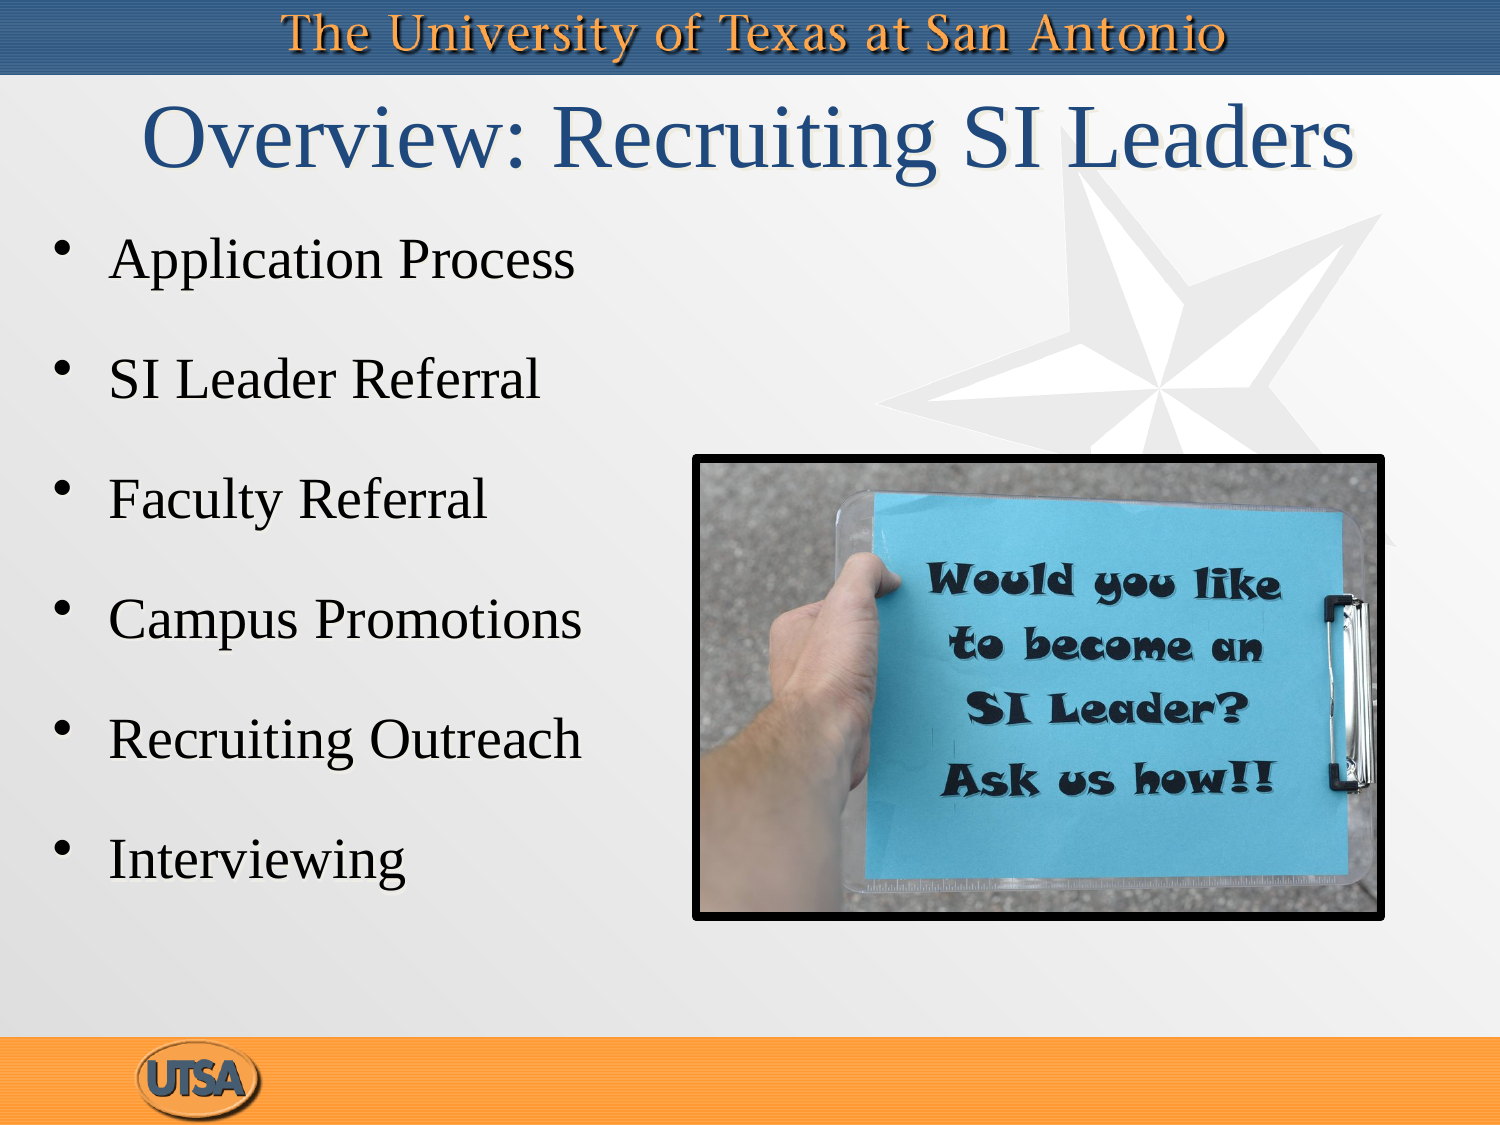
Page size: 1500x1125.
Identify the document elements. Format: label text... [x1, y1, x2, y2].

picture [0, 0, 1500, 75]
picture [0, 1037, 1500, 1125]
picture [699, 462, 1377, 913]
title Overview: Recruiting SI Leaders [112, 62, 1388, 201]
list Application Process SI Leader Referral Faculty Referral Campus Promotions Recruiting Outreach Interviewing [37, 212, 1463, 976]
